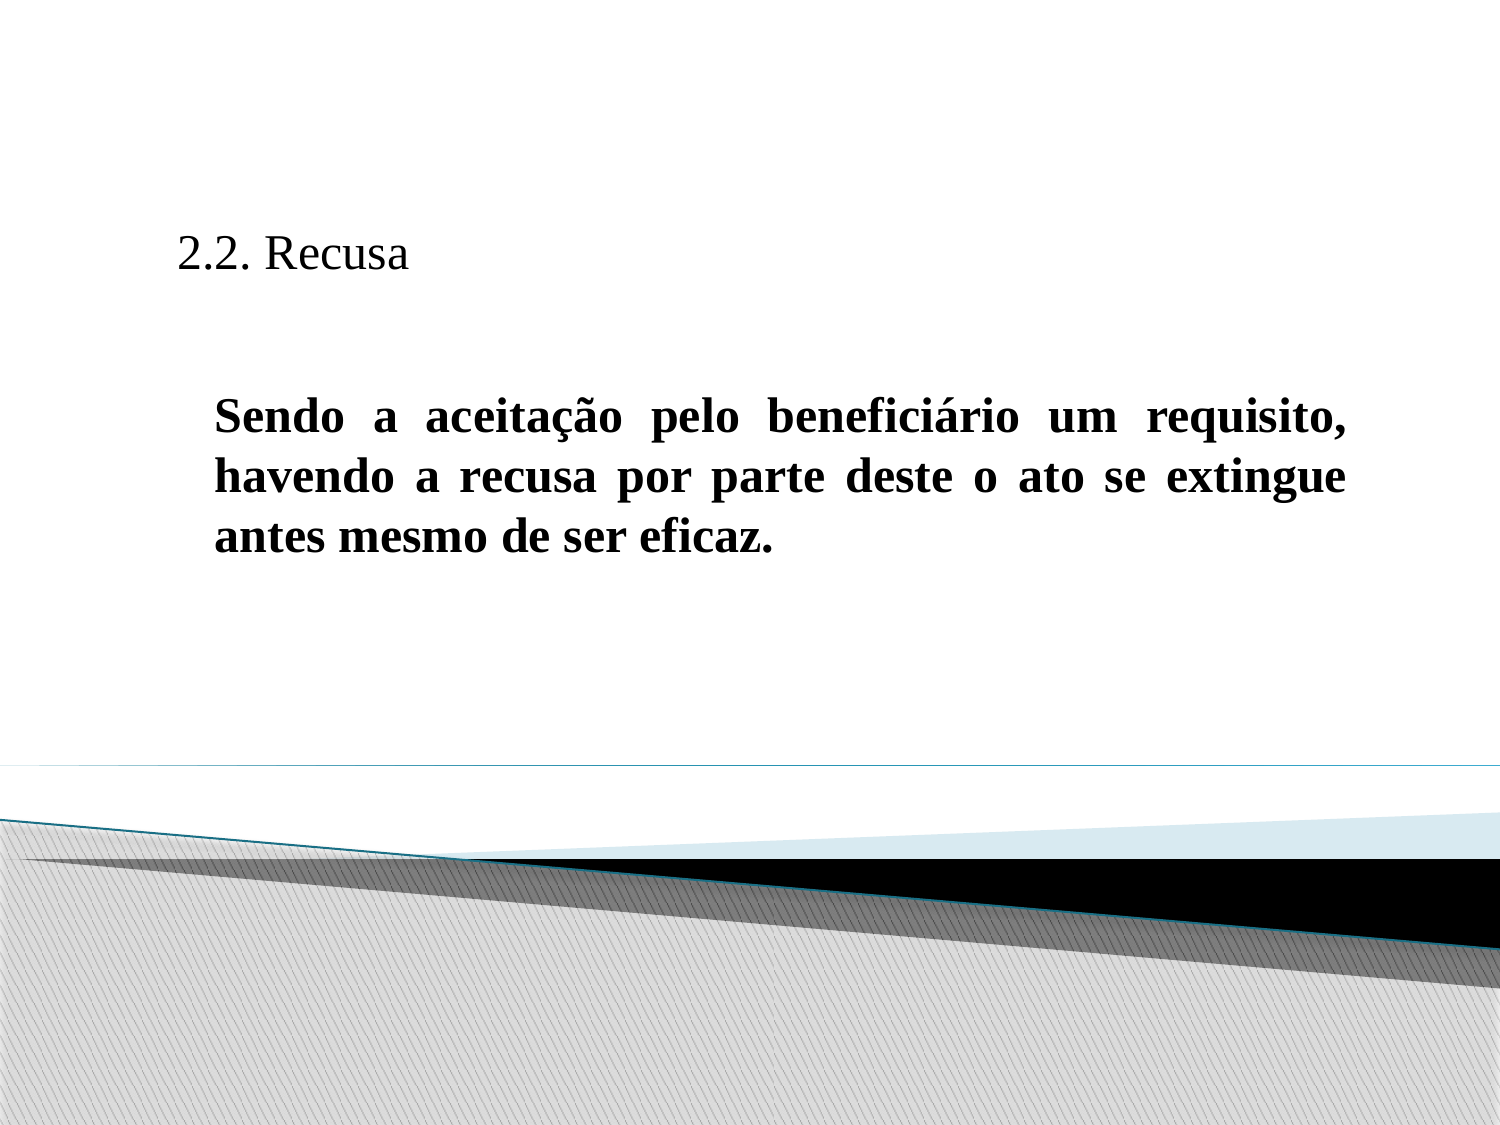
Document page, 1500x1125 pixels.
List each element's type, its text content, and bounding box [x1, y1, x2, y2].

text_box Sendo a aceitação pelo beneficiário um requisito, havendo a recusa por parte deste o ato se extingue antes mesmo de ser eficaz. [200, 374, 1363, 570]
picture [5, 859, 1500, 989]
text_box 2.2. Recusa [162, 212, 1375, 288]
